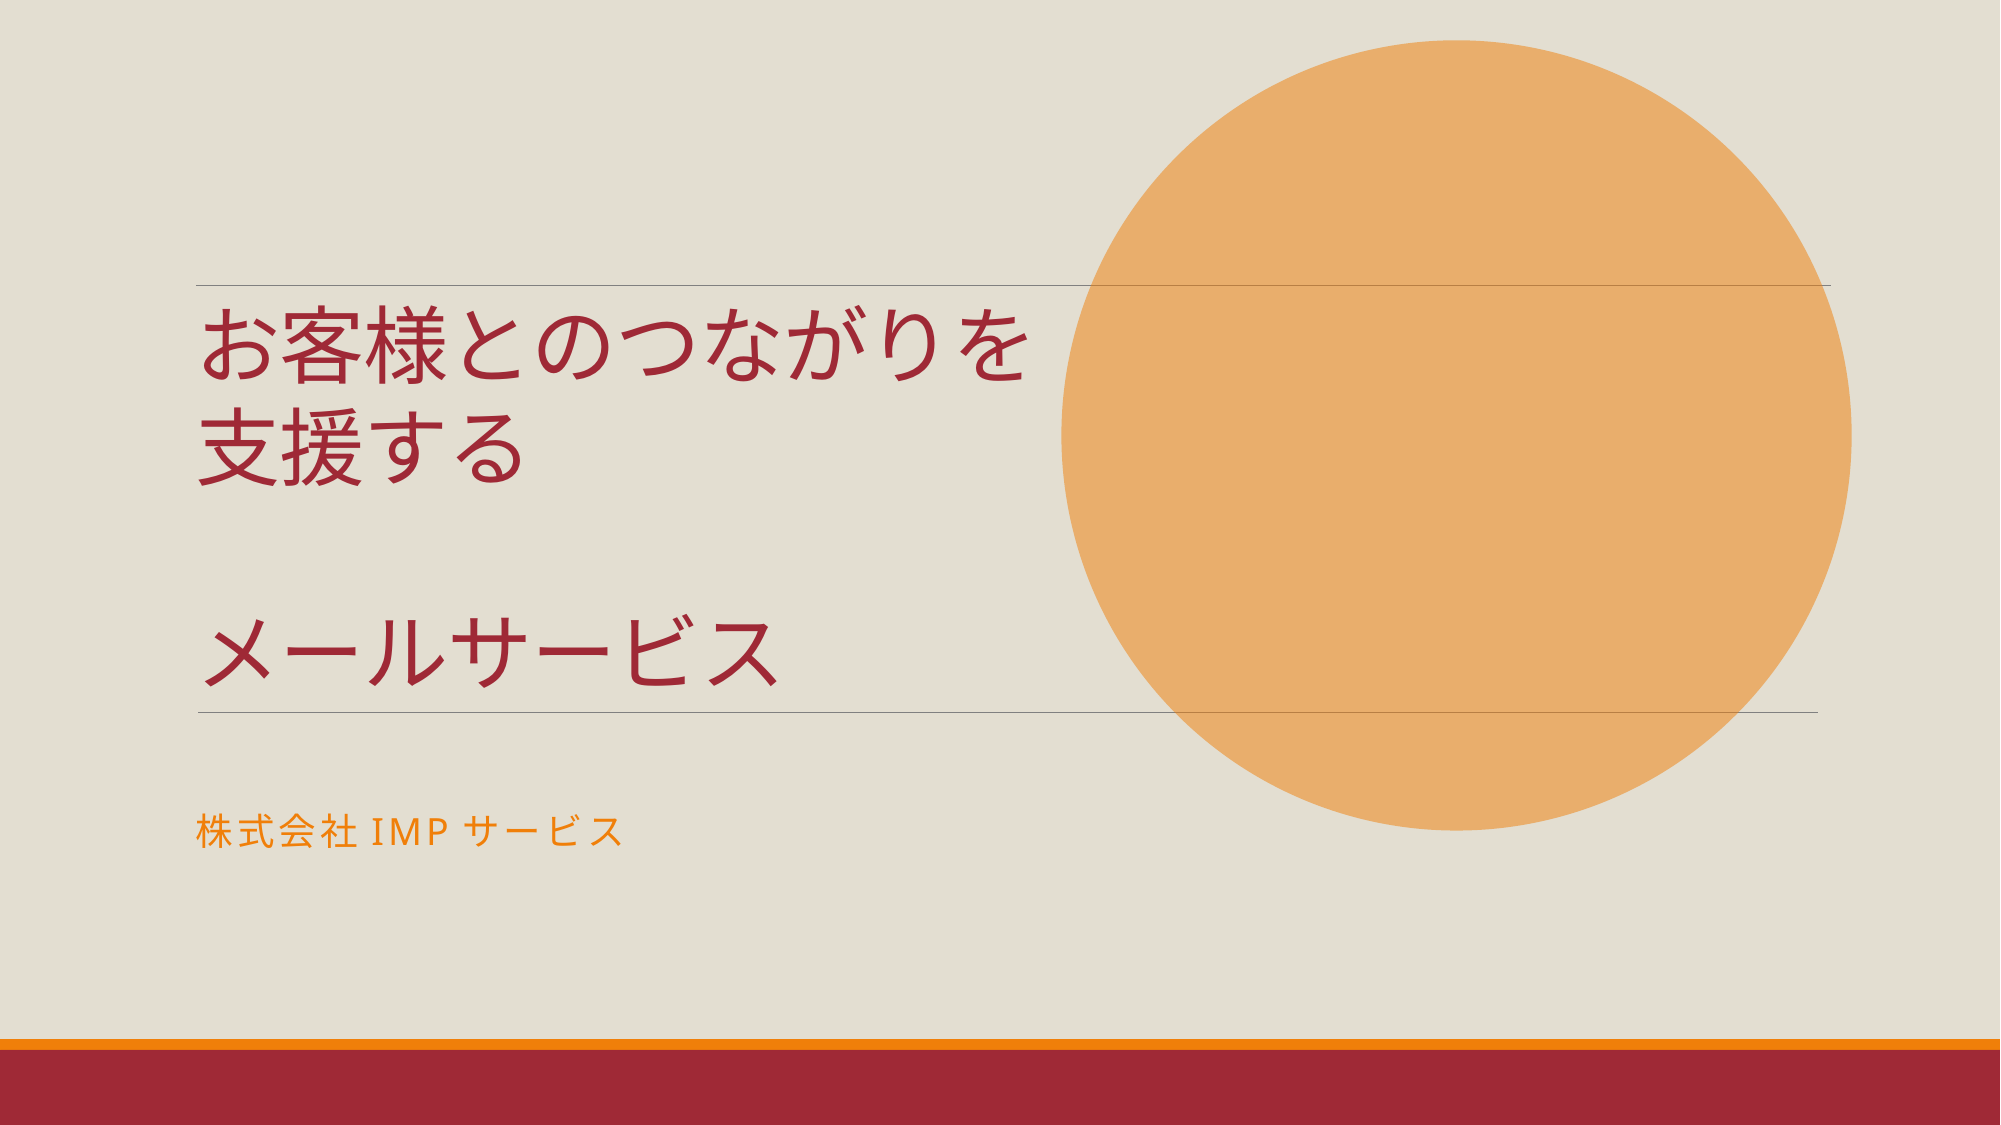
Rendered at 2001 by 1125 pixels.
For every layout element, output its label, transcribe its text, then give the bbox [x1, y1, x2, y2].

text_box [1172, 710, 1741, 730]
subtitle 株式会社IMPサービス [180, 730, 1831, 919]
title お客様とのつながりを 支援する メールサービス [180, 284, 1830, 710]
text_box [1830, 306, 1852, 565]
text_box [1091, 40, 1822, 284]
